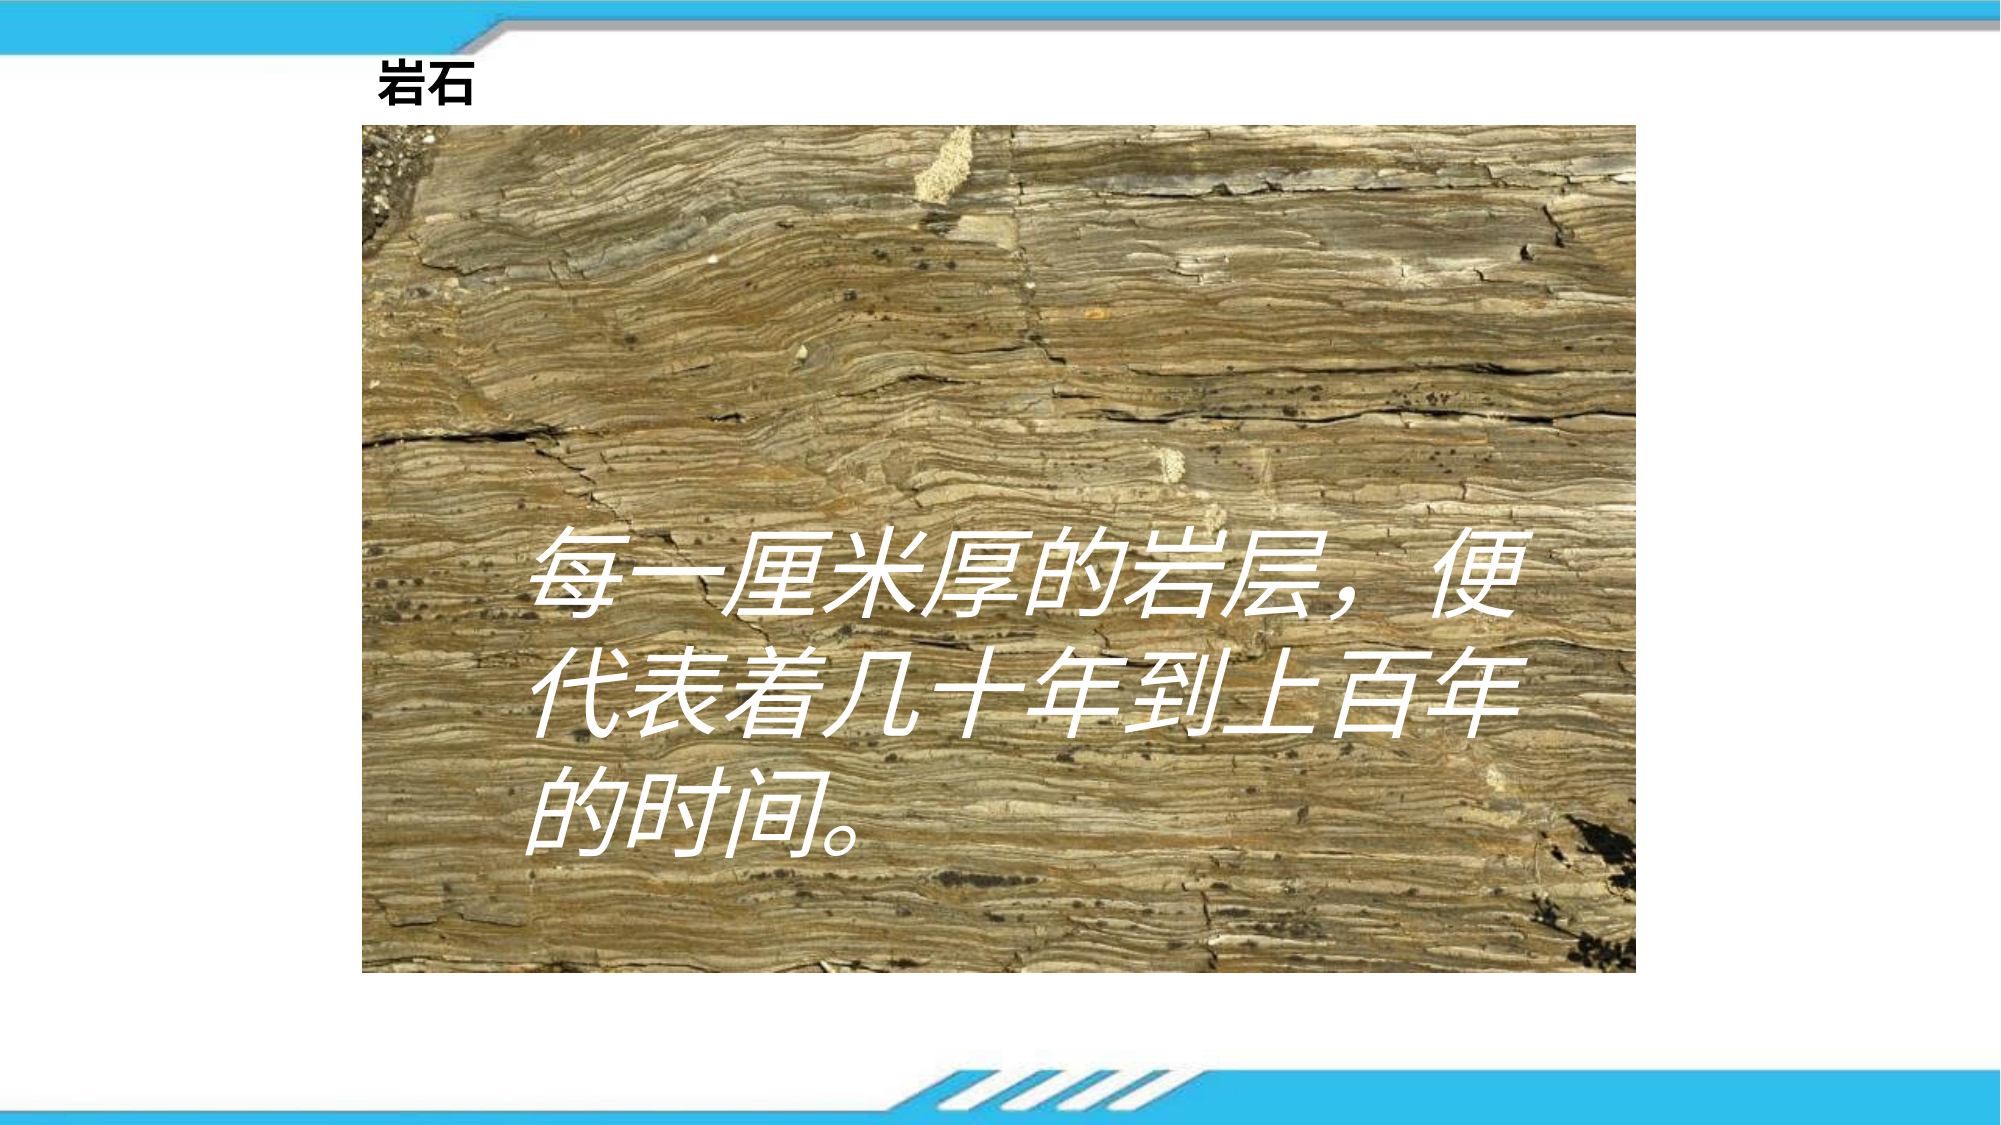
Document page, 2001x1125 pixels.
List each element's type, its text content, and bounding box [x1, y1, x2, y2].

picture [0, 0, 2001, 1125]
title 岩石 [362, 31, 1473, 123]
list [361, 125, 1636, 973]
